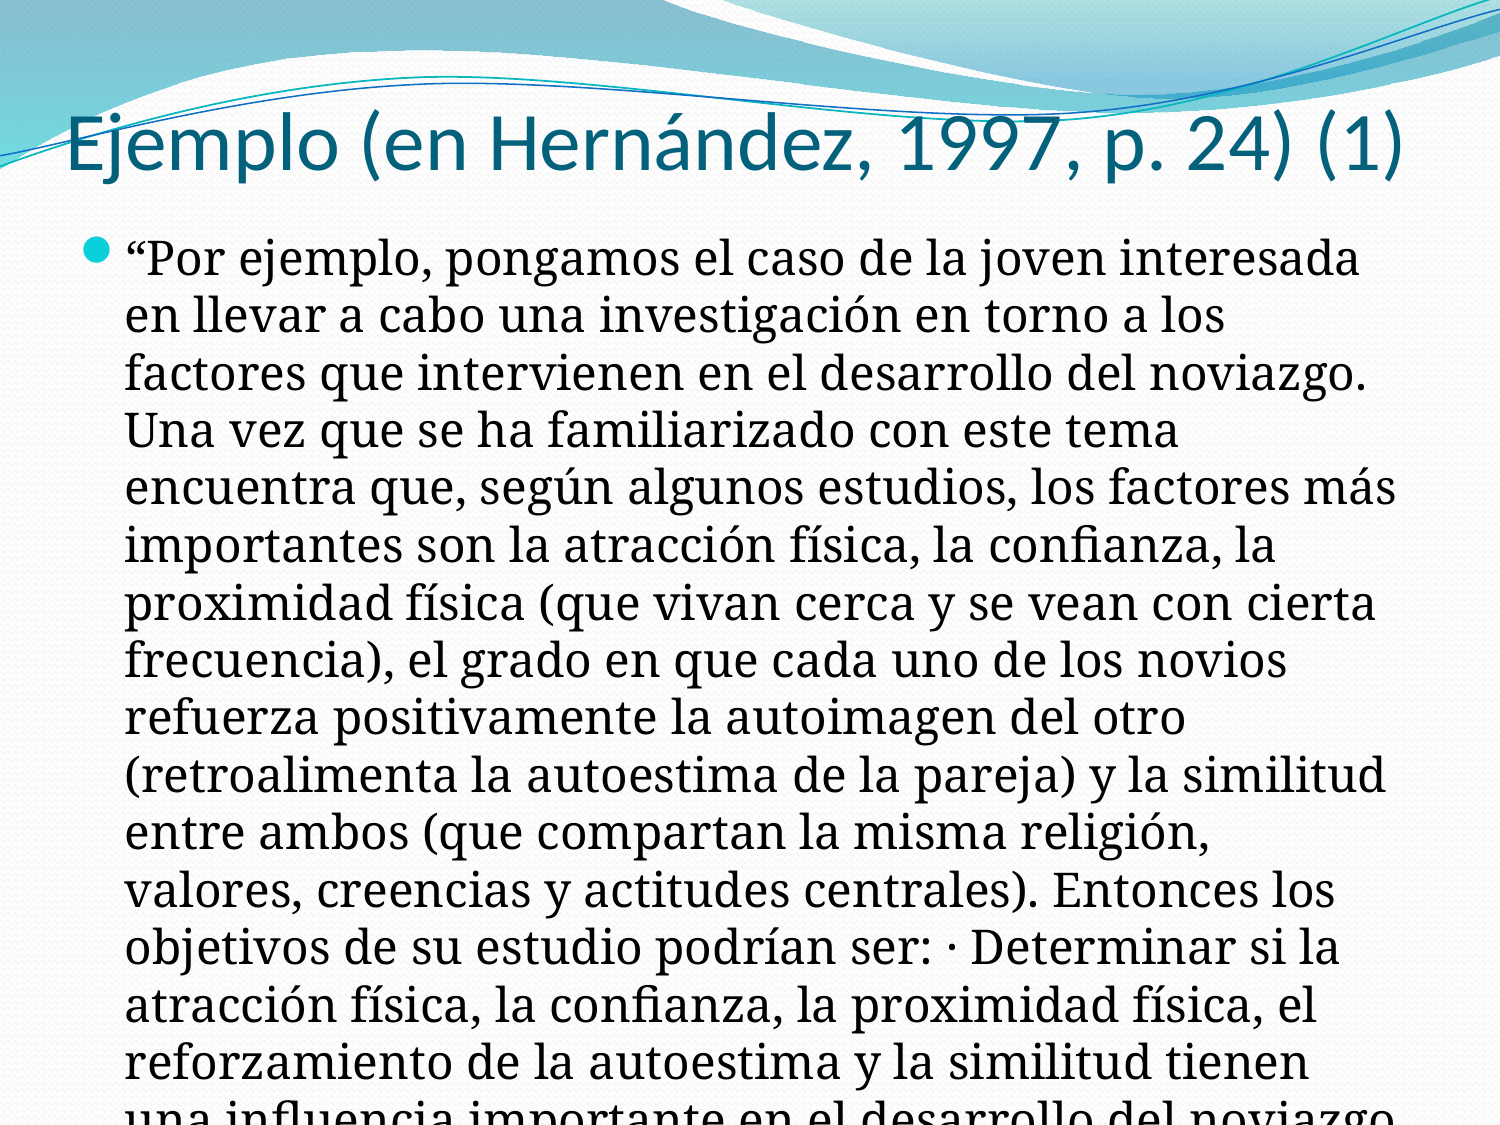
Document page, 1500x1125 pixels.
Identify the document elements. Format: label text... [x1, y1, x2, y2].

list “Por ejemplo, pongamos el caso de la joven interesada en llevar a cabo una investigación en torno a los factores que intervienen en el desarrollo del noviazgo. Una vez que se ha familiarizado con este tema encuentra que, según algunos estudios, los factores más importantes son la atracción física, la confianza, la proximidad física (que vivan cerca y se vean con cierta frecuencia), el grado en que cada uno de los novios refuerza positivamente la autoimagen del otro (retroalimenta la autoestima de la pareja) y la similitud entre ambos (que compartan la misma religión, valores, creencias y actitudes centrales). Entonces los objetivos de su estudio podrían ser: · Determinar si la atracción física, la confianza, la proximidad física, el reforzamiento de la autoestima y la similitud tienen una influencia importante en el desarrollo del noviazgo entre jóvenes guatemaltecos. [64, 219, 1415, 963]
title Ejemplo (en Hernández, 1997, p. 24) (1) [64, 0, 1415, 188]
